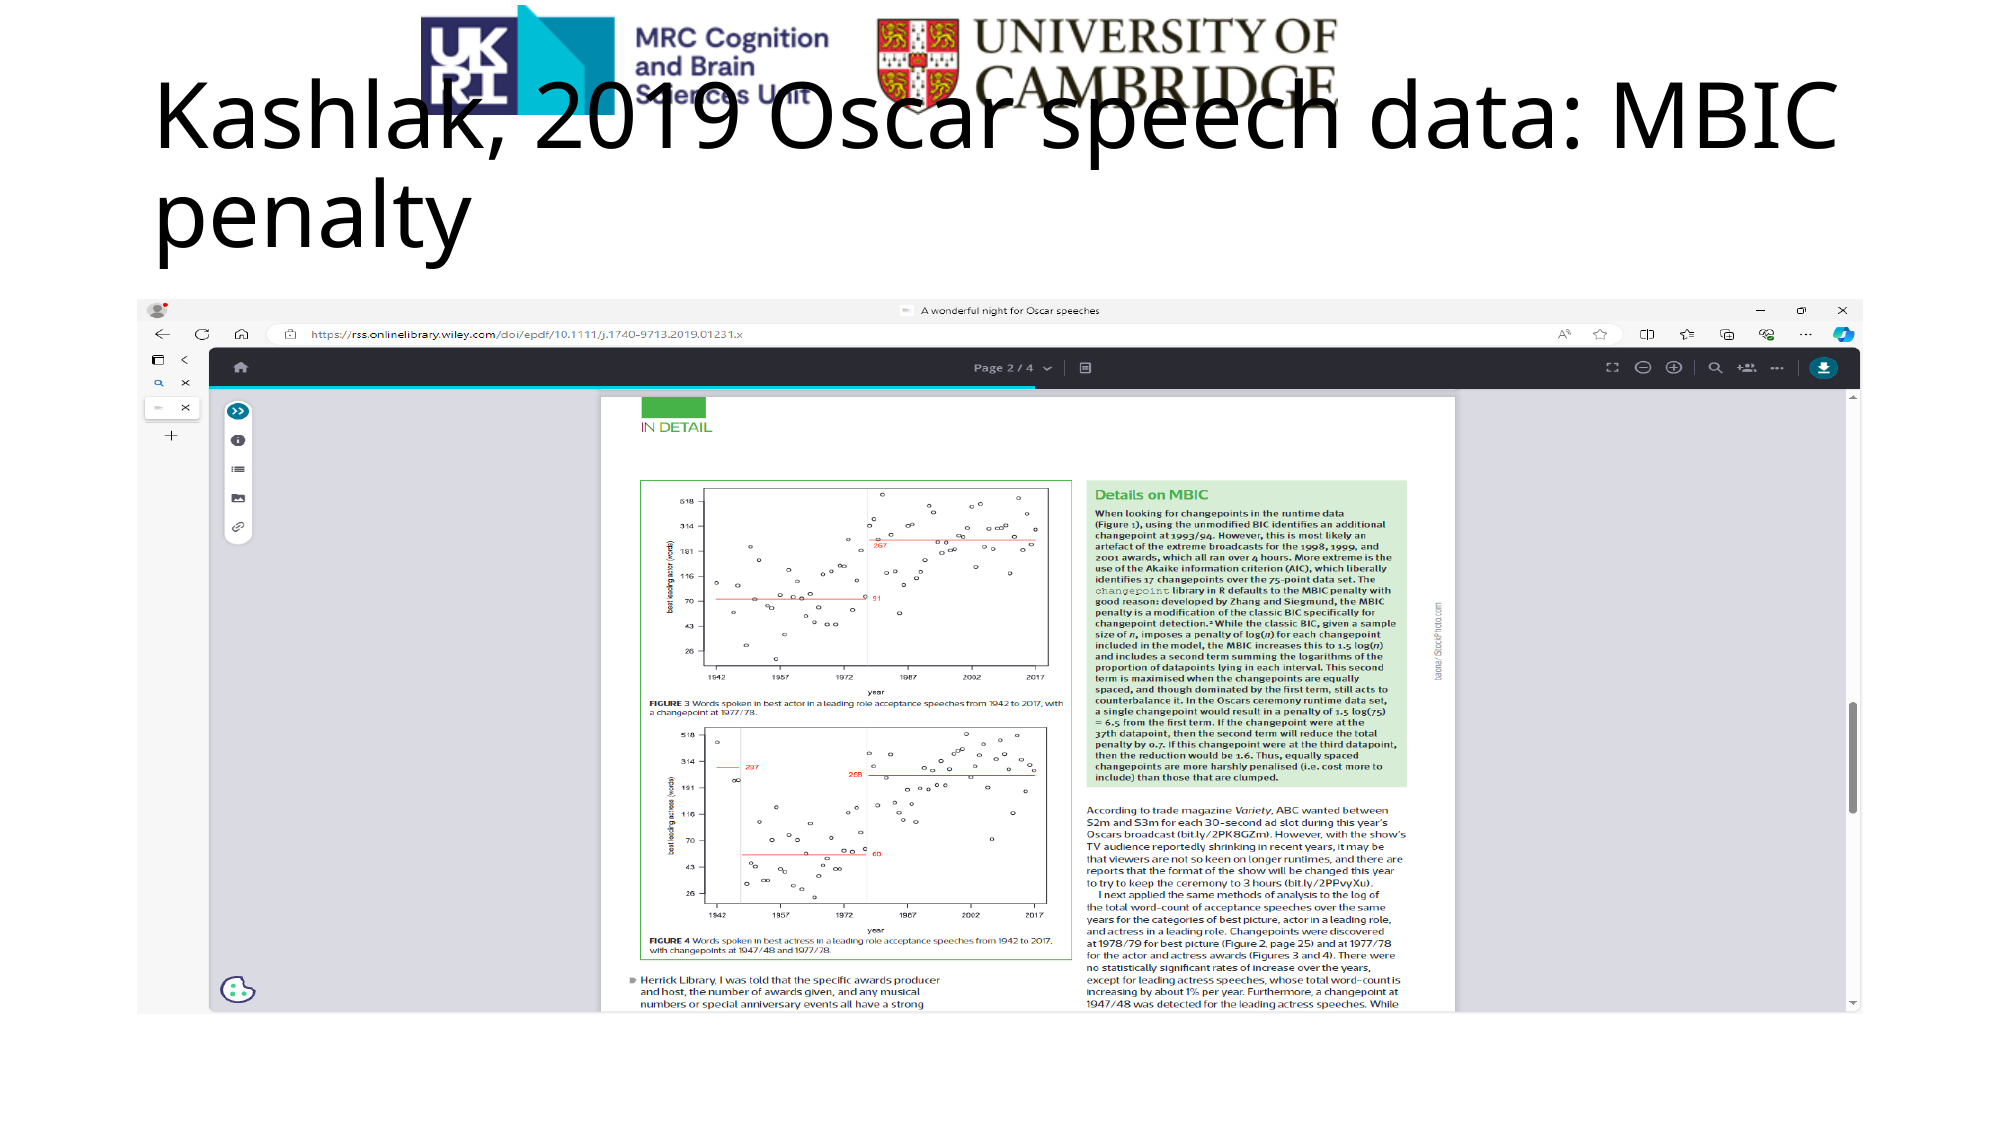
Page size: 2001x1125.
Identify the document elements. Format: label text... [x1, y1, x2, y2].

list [137, 299, 1863, 1014]
title Kashlak, 2019 Oscar speech data: MBIC penalty [137, 59, 1863, 278]
picture [421, 5, 1338, 59]
